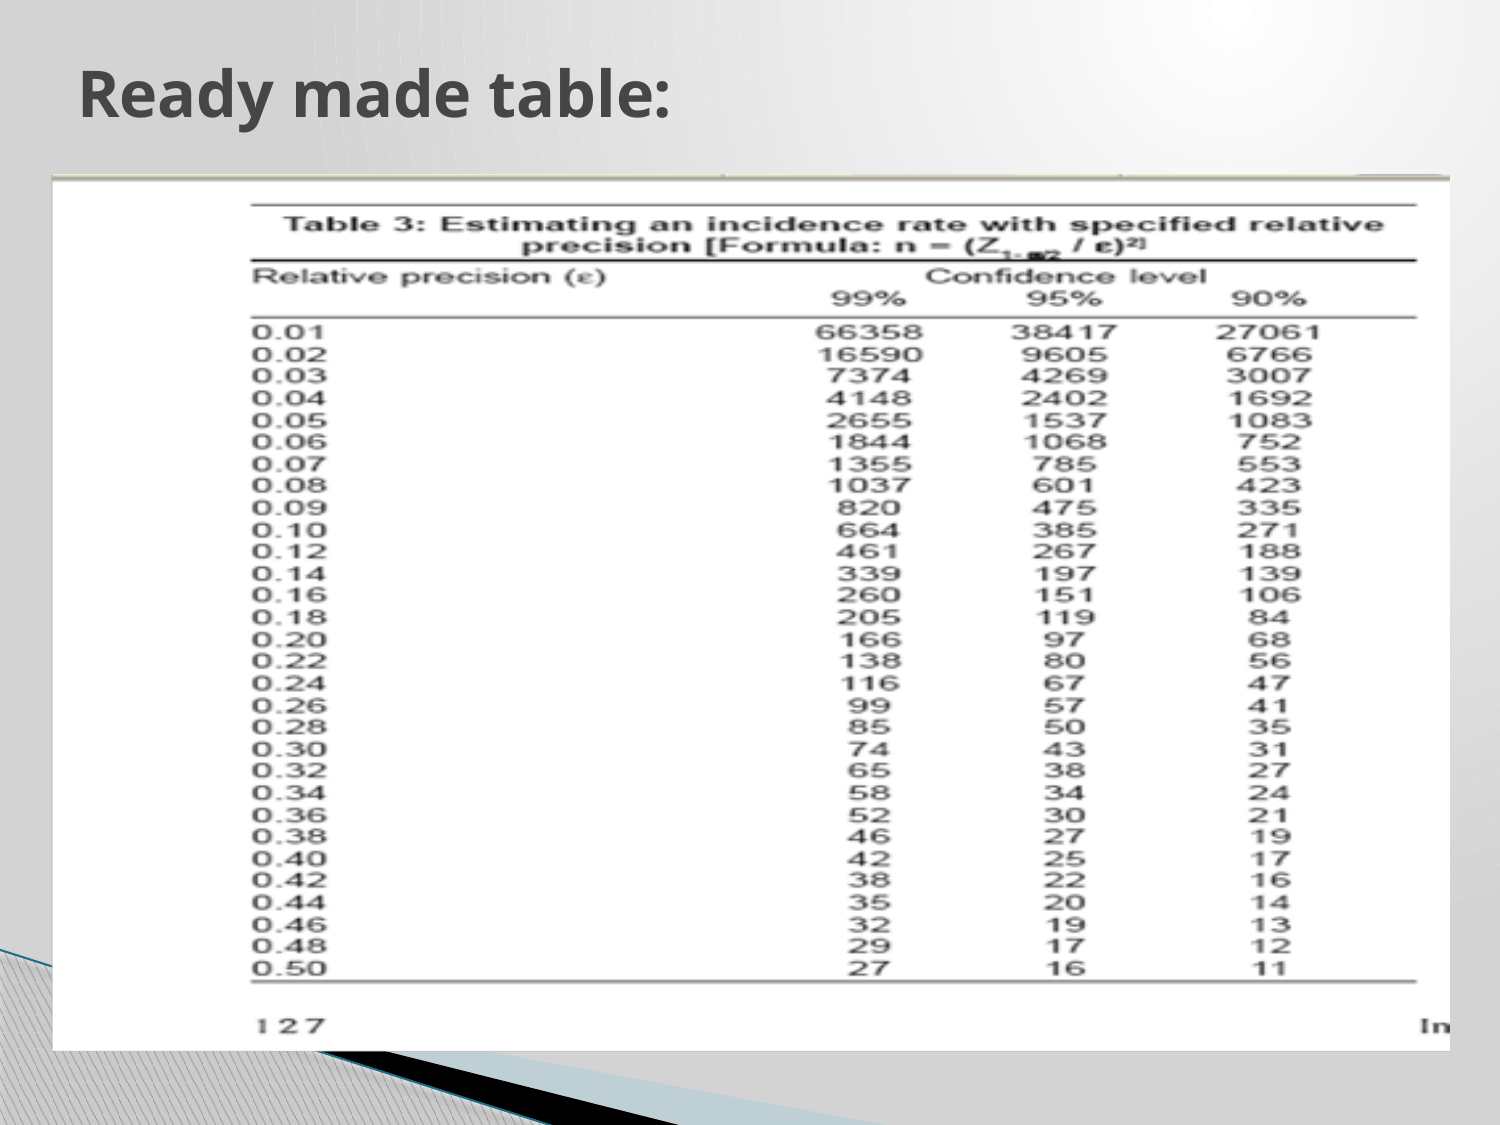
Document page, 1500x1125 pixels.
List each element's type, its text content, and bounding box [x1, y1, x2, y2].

title Ready made table: [62, 45, 1413, 138]
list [49, 174, 1451, 1055]
